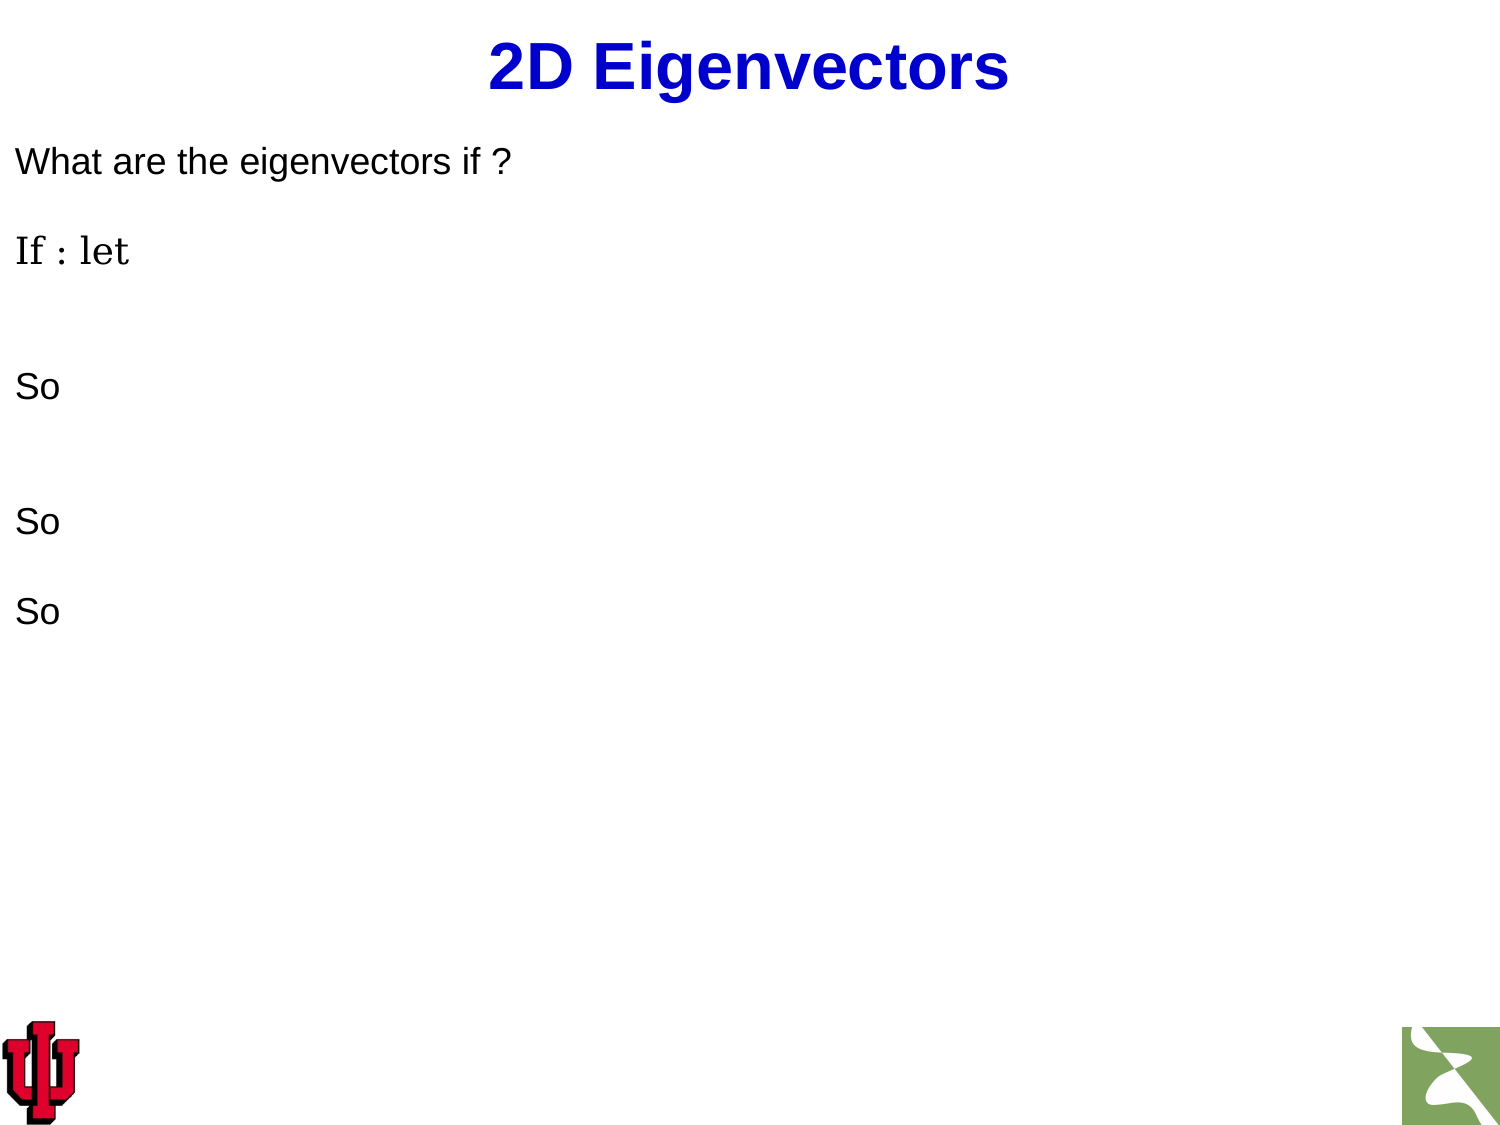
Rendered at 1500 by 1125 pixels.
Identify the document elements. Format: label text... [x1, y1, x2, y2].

title 2D Eigenvectors [0, 0, 1500, 125]
picture [1402, 1027, 1500, 1125]
picture [0, 1020, 80, 1125]
